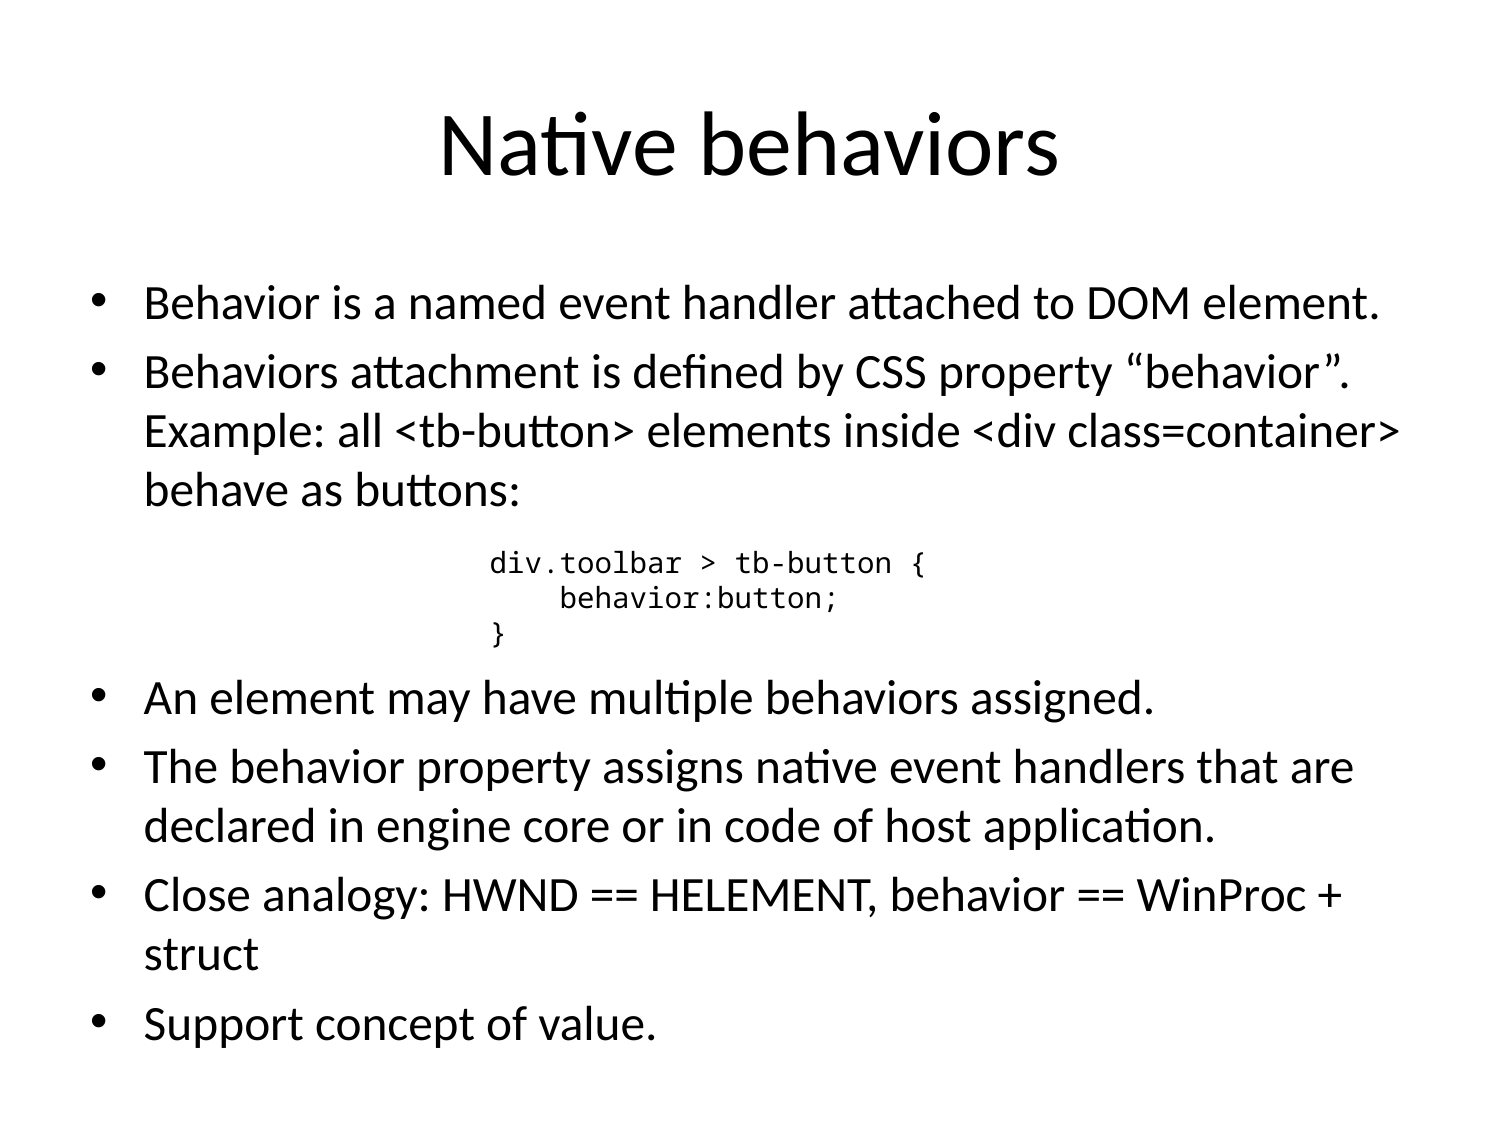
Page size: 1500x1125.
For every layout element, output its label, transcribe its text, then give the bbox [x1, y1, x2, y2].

text_box div.toolbar > tb-button { behavior:button; } [474, 537, 1000, 658]
list Behavior is a named event handler attached to DOM element. Behaviors attachment is defined by CSS property “behavior”. Example: all <tb-button> elements inside <div class=container> behave as buttons: An element may have multiple behaviors assigned. The behavior property assigns native event handlers that are declared in engine core or in code of host application. Close analogy: HWND == HELEMENT, behavior == WinProc + struct Support concept of value. [75, 262, 1425, 1063]
title Native behaviors [75, 45, 1425, 233]
